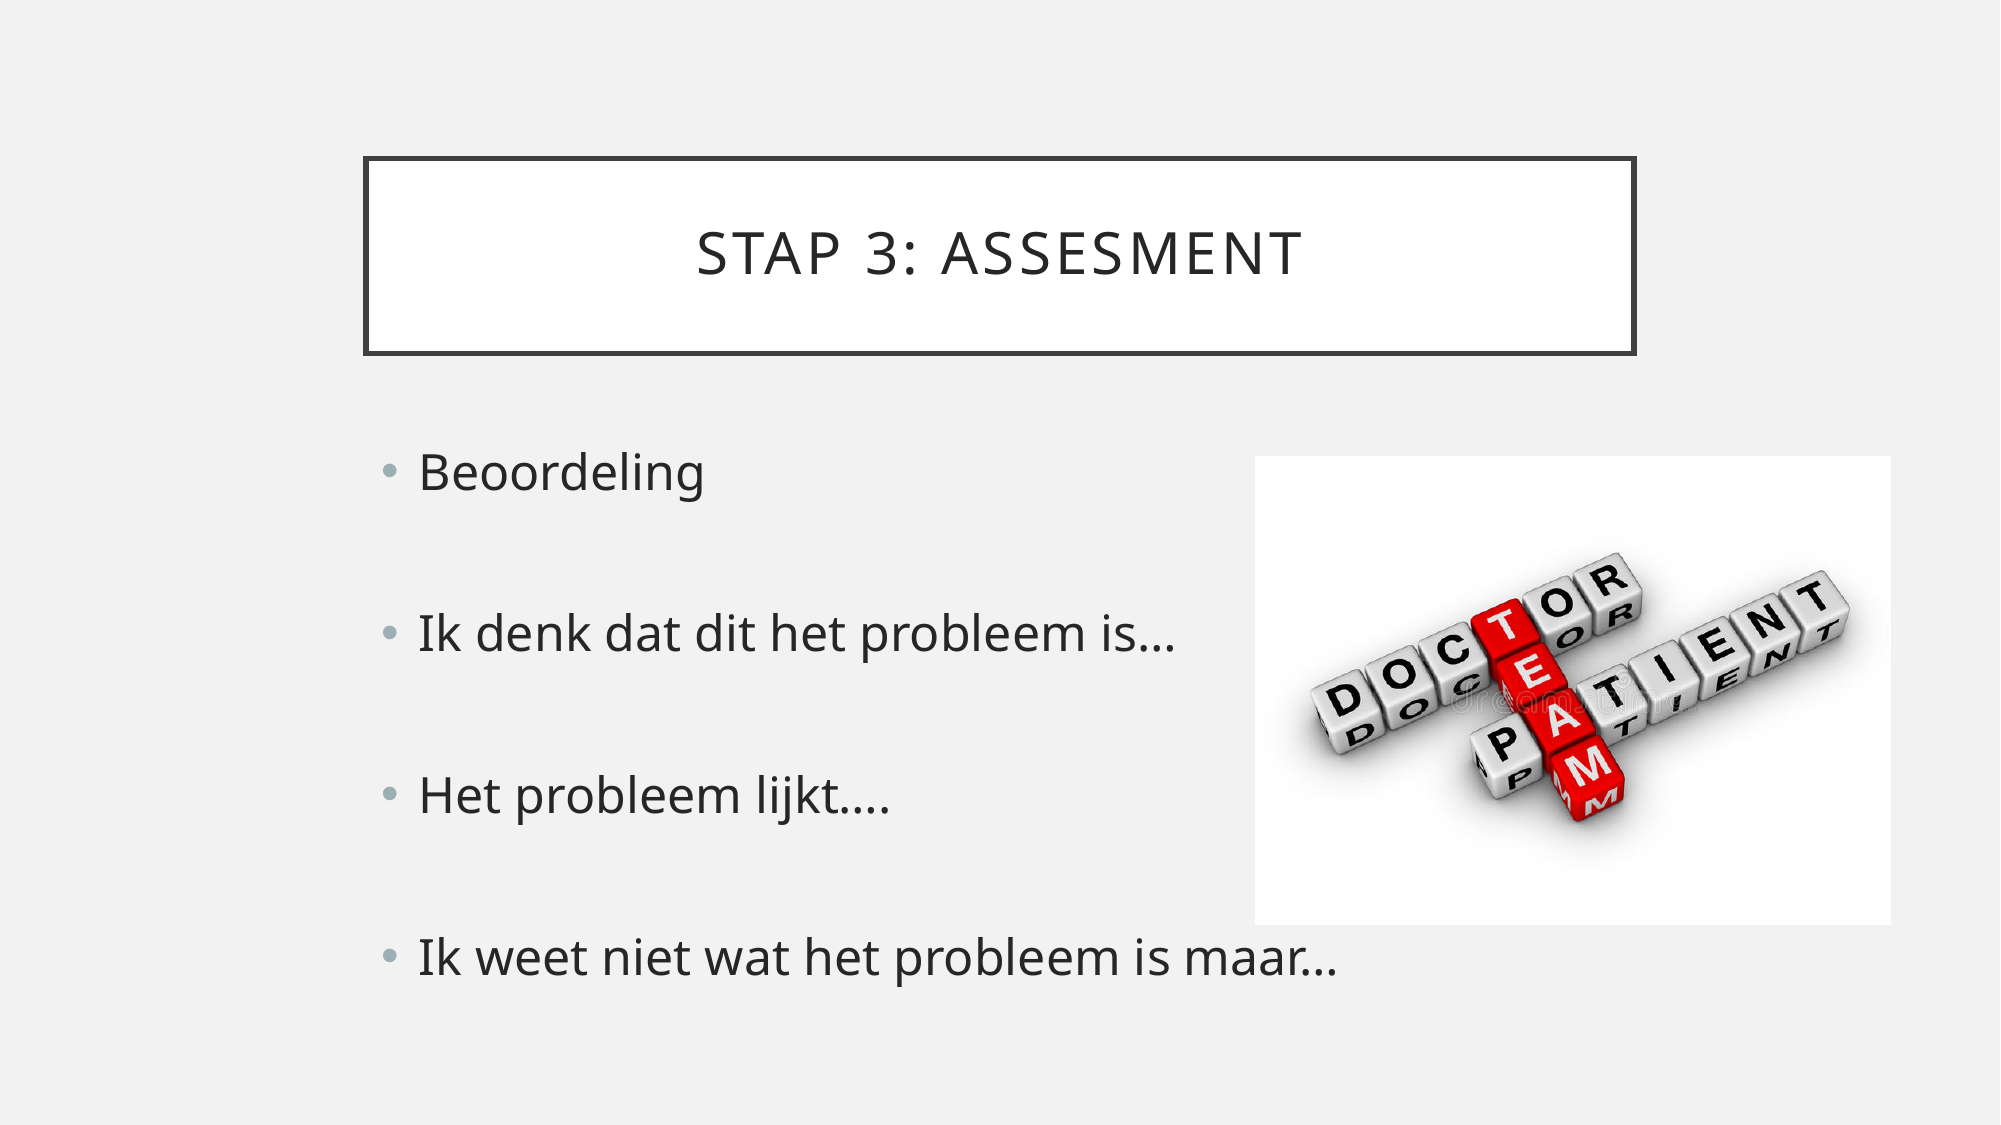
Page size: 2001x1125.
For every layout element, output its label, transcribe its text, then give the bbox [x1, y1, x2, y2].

title Stap 3: Assesment [363, 156, 1637, 356]
list Beoordeling​ Ik denk dat dit het probleem is…​ Het probleem lijkt….​ Ik weet niet wat het probleem is maar…​ [366, 432, 1634, 1088]
picture [1255, 455, 1891, 925]
